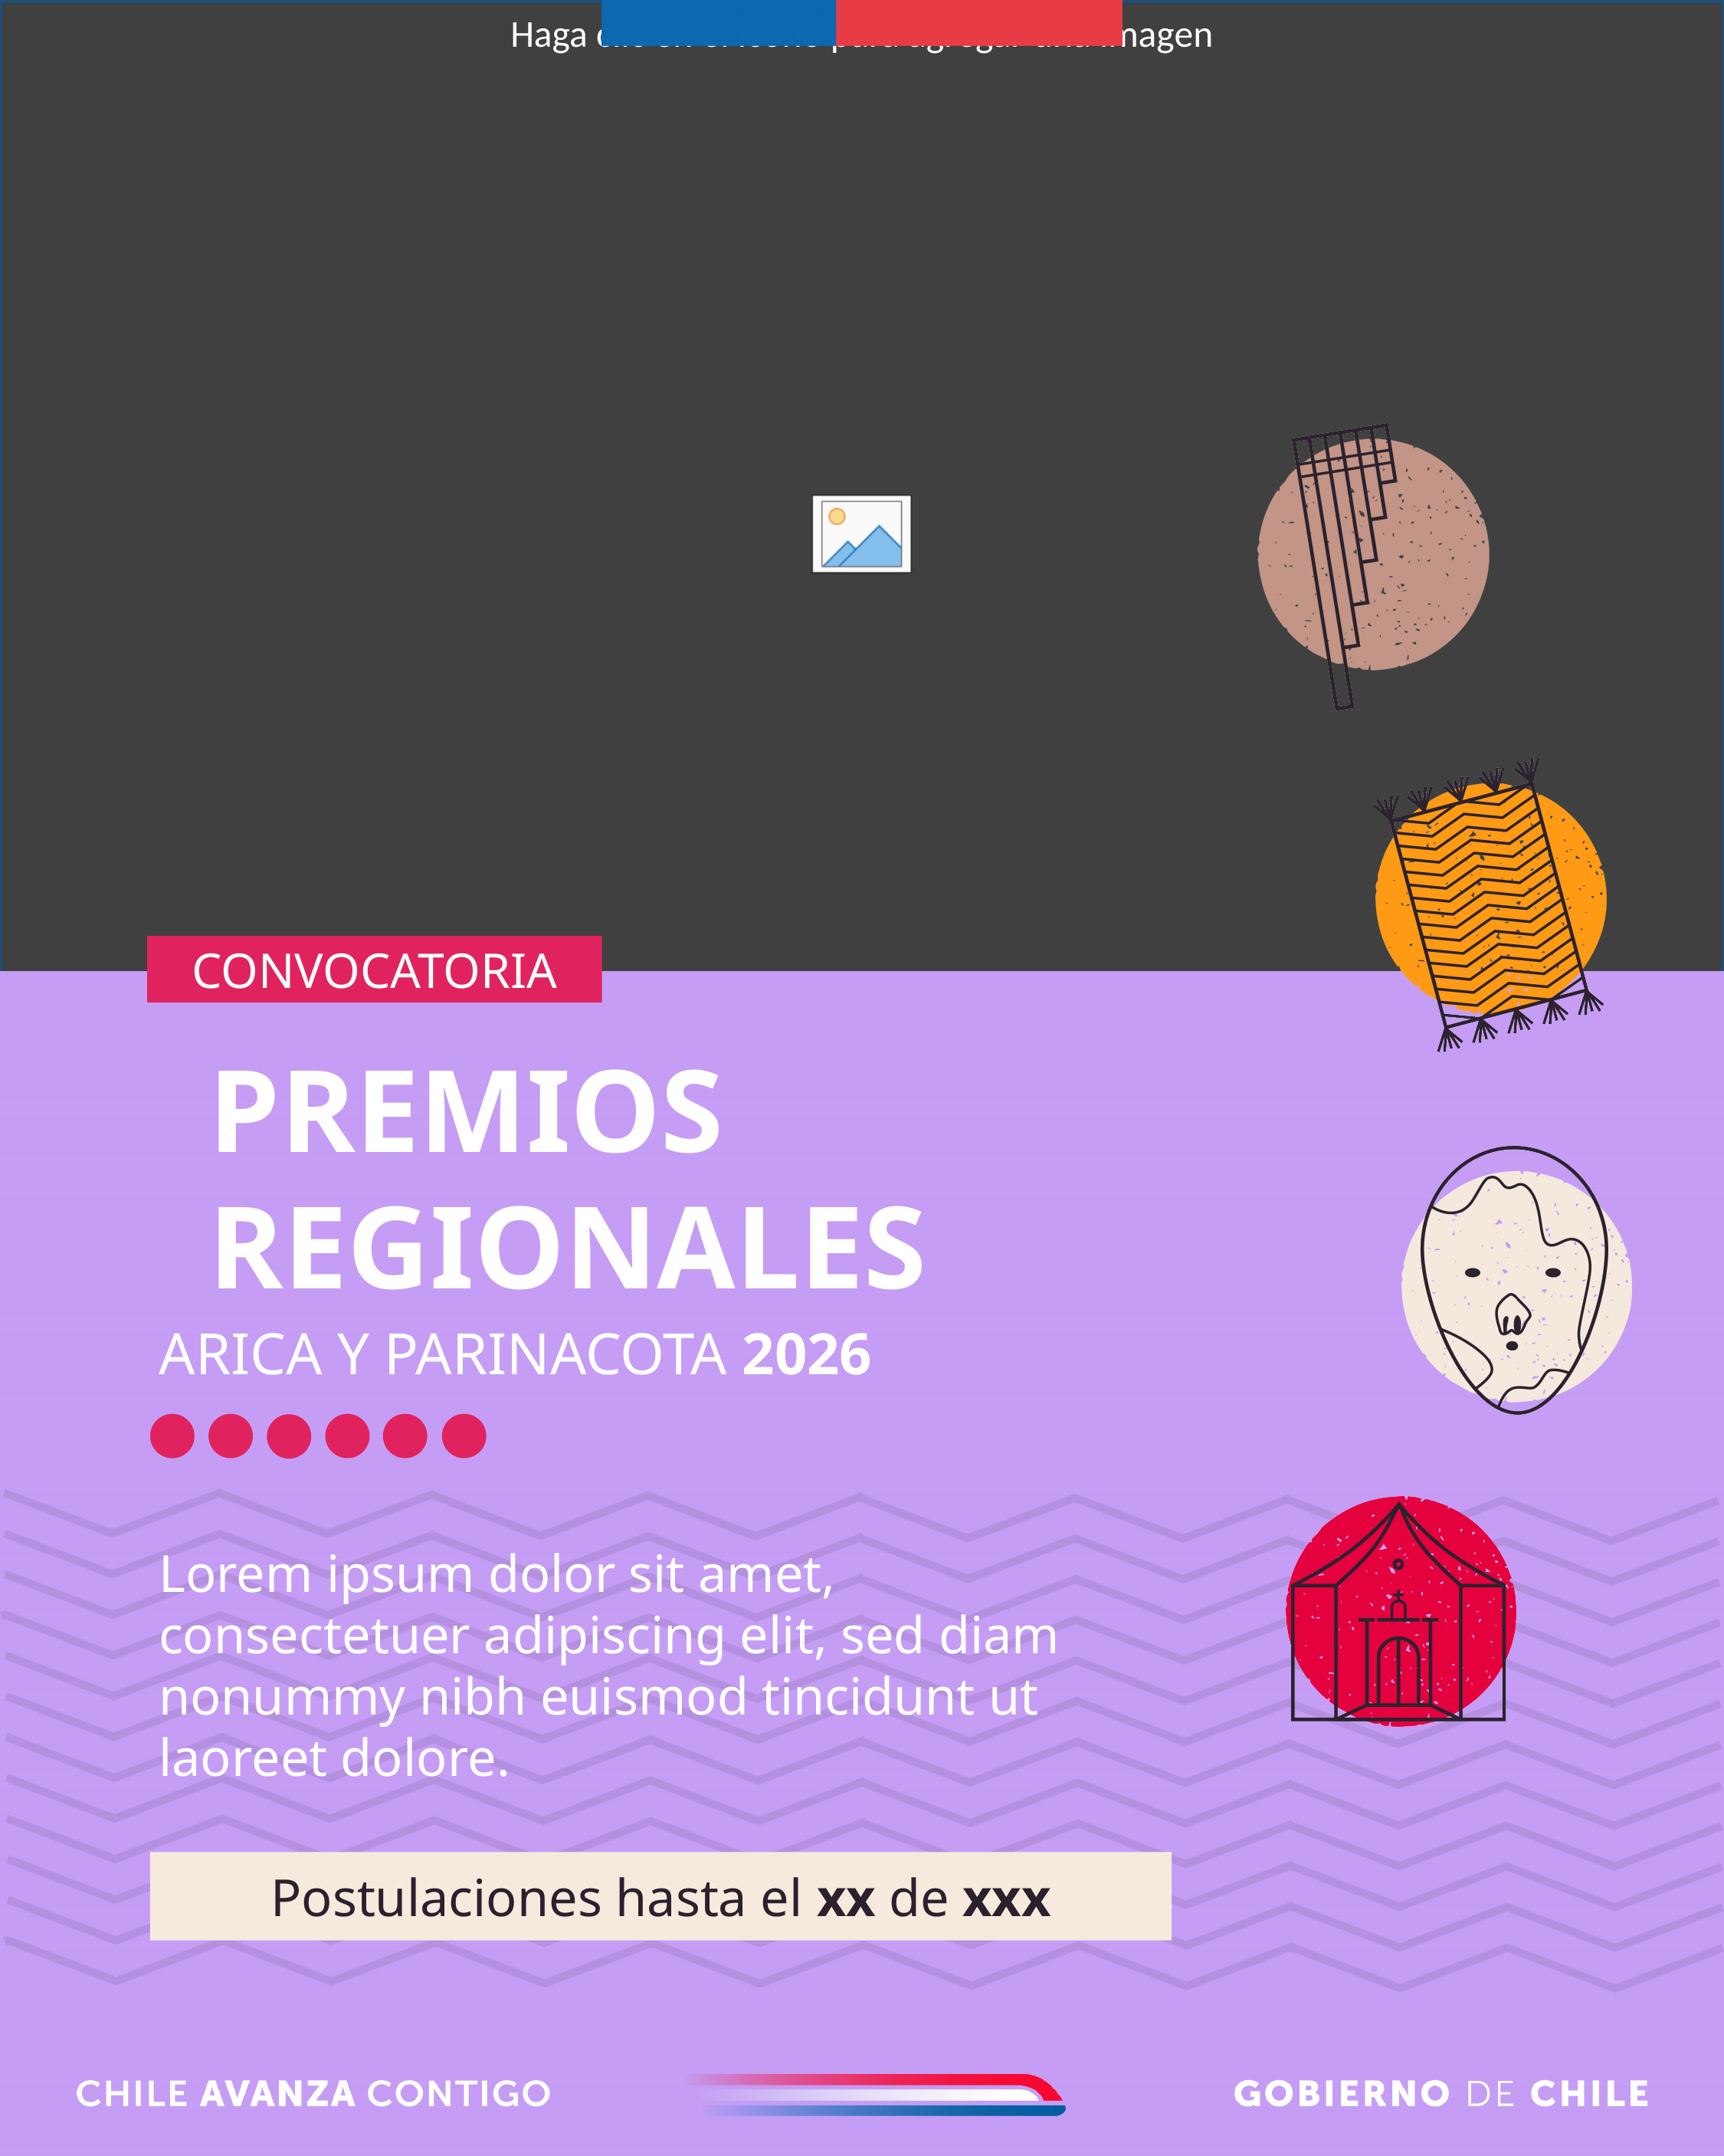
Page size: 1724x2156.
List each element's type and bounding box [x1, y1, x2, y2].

picture [0, 0, 1724, 2156]
text_box [149, 1413, 487, 1459]
